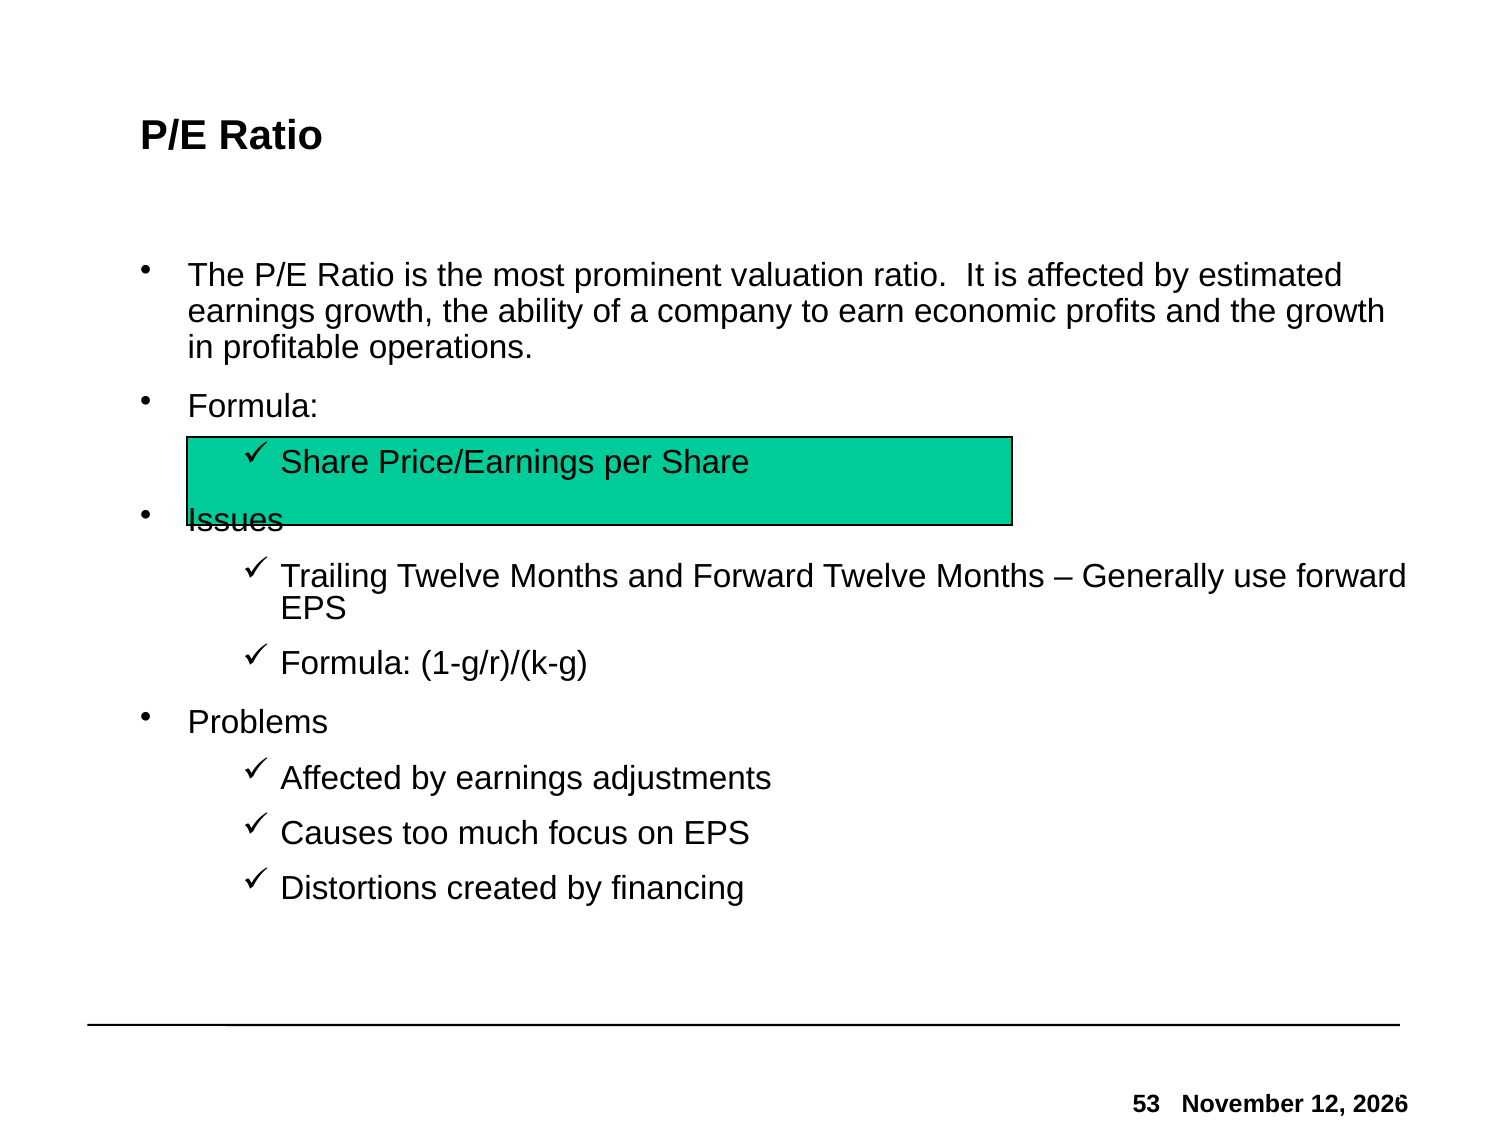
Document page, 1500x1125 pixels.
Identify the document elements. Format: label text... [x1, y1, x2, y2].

list The P/E Ratio is the most prominent valuation ratio. It is affected by estimated earnings growth, the ability of a company to earn economic profits and the growth in profitable operations. Formula: Share Price/Earnings per Share Issues Trailing Twelve Months and Forward Twelve Months – Generally use forward EPS Formula: (1-g/r)/(k-g) Problems Affected by earnings adjustments Causes too much focus on EPS Distortions created by financing [124, 249, 1426, 1013]
title P/E Ratio [124, 99, 1401, 226]
